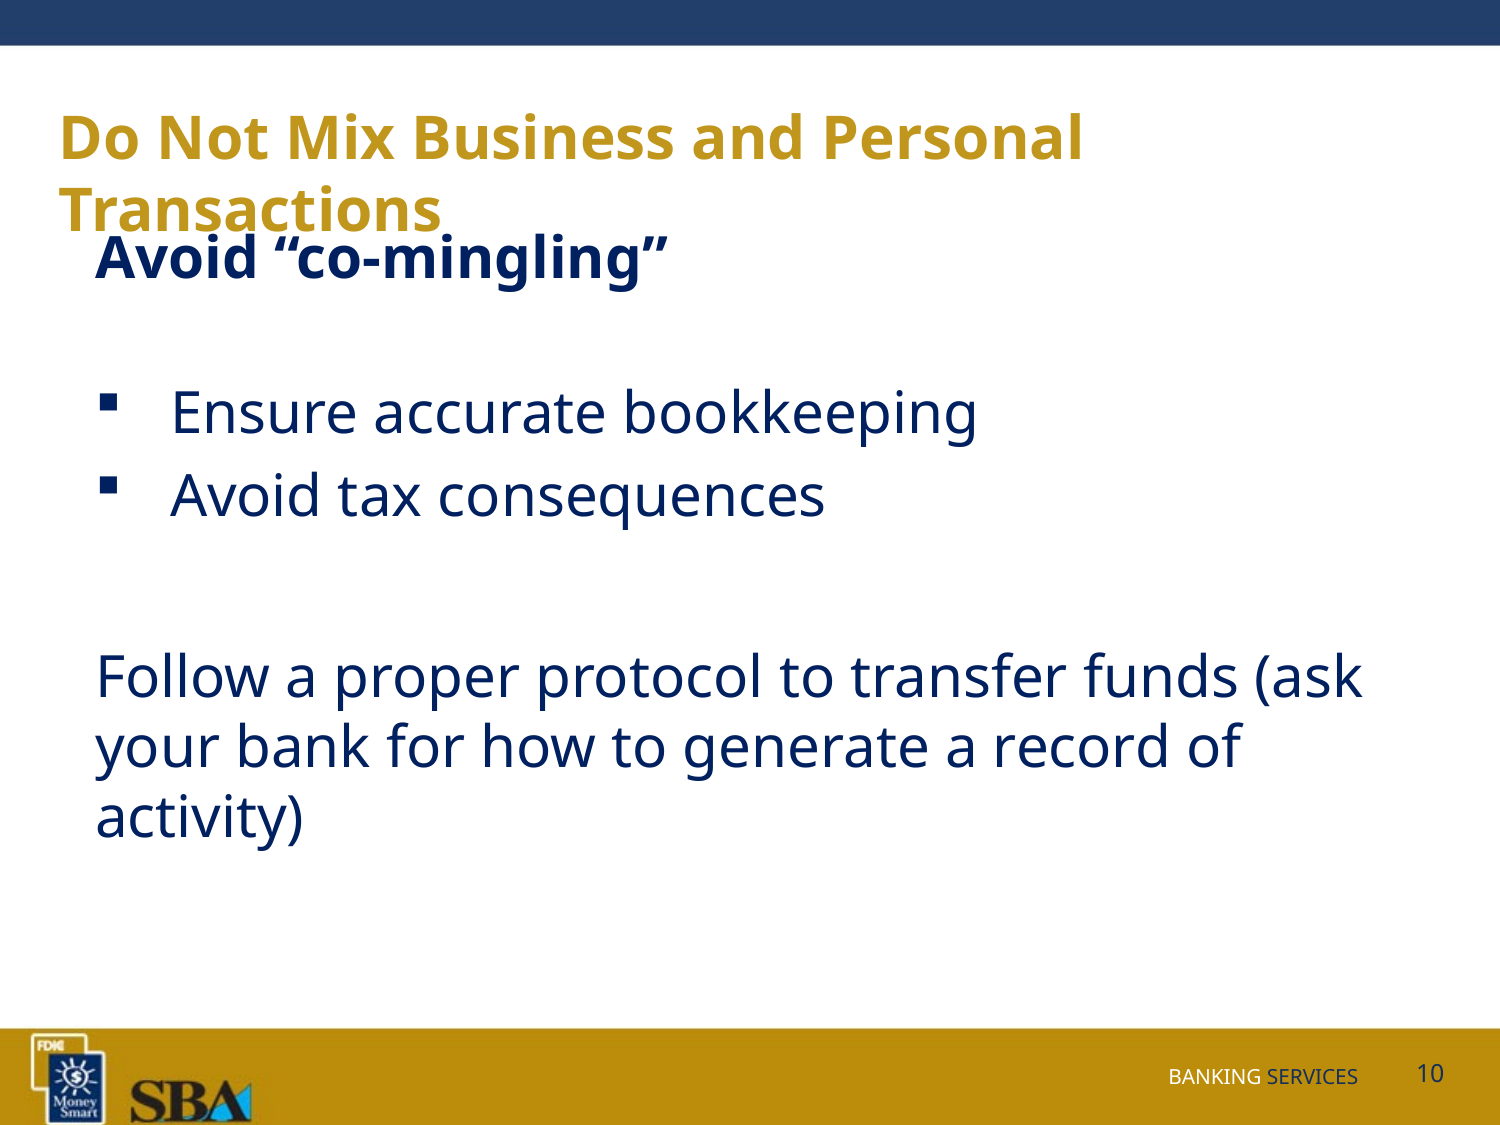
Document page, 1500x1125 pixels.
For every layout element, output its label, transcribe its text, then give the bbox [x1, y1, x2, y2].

picture [0, 0, 1500, 1125]
title Do Not Mix Business and Personal Transactions [50, 91, 1462, 193]
list Avoid “co-mingling” Ensure accurate bookkeeping Avoid tax consequences Follow a proper protocol to transfer funds (ask your bank for how to generate a record of activity) [86, 212, 1426, 914]
